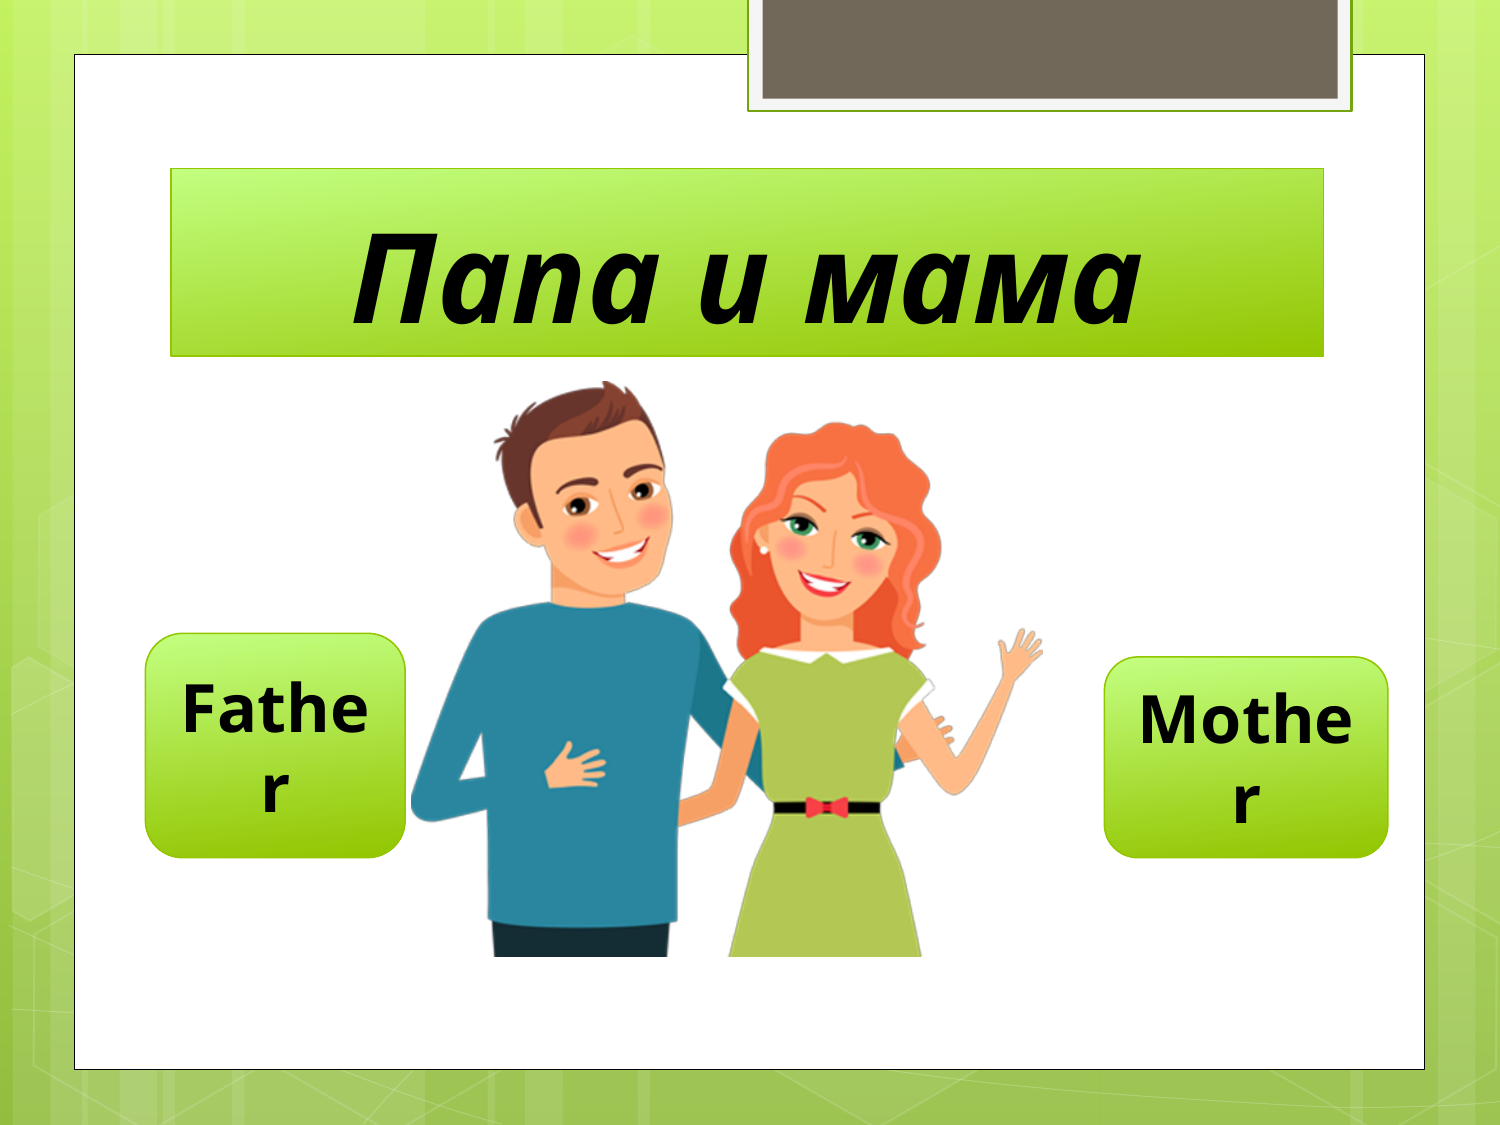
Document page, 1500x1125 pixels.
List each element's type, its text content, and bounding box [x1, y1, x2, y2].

title Папа и мама [170, 168, 1324, 357]
text_box Mother [1103, 656, 1389, 859]
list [411, 380, 1043, 957]
text_box Father [144, 632, 405, 859]
